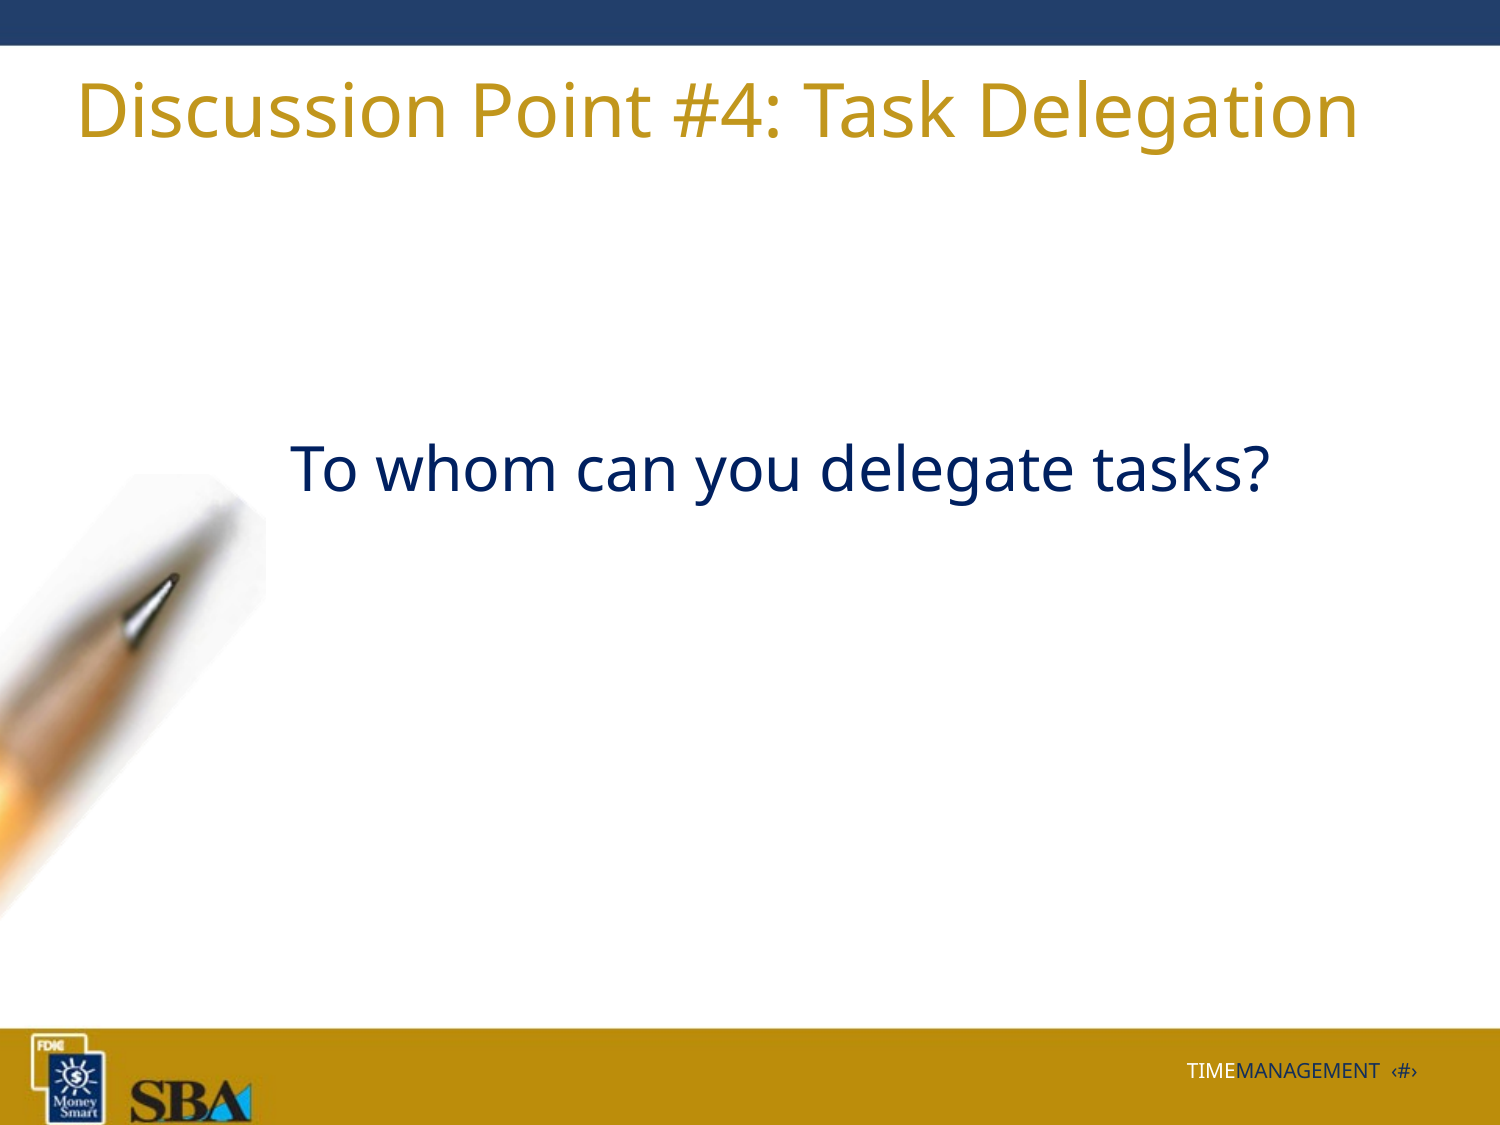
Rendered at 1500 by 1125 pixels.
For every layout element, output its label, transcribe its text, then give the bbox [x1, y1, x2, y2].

list To whom can you delegate tasks? [74, 249, 1426, 951]
picture [0, 0, 1500, 1125]
title Discussion Point #4: Task Delegation [74, 61, 1500, 163]
